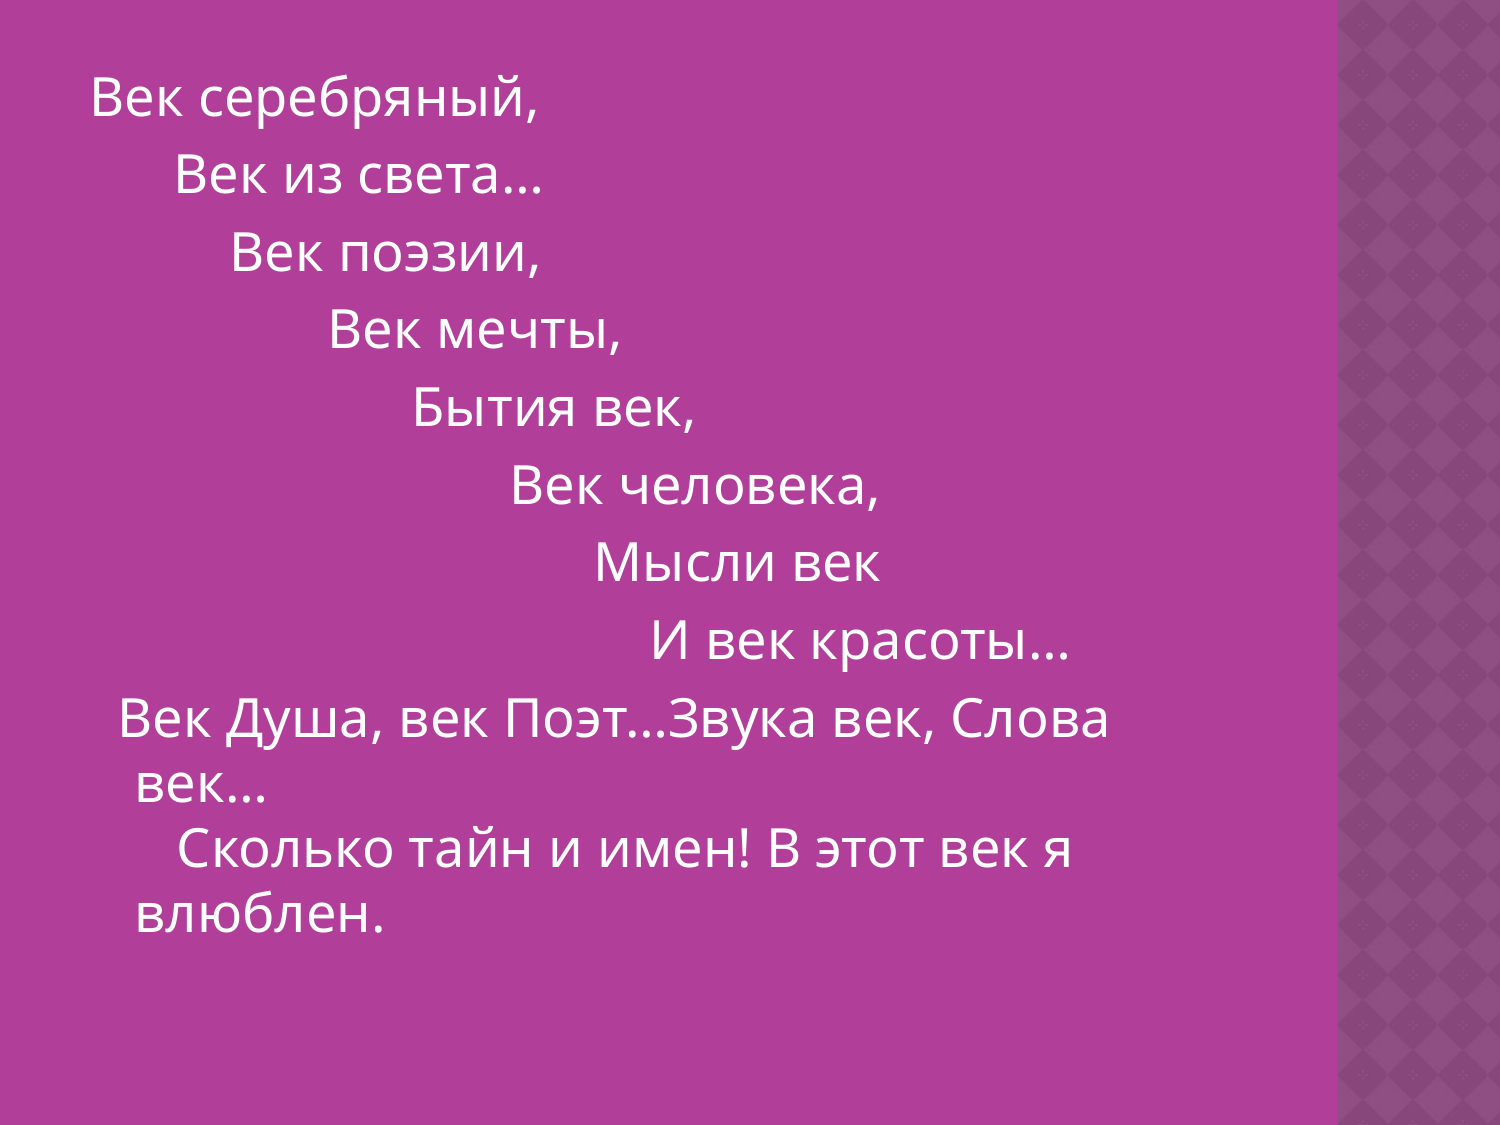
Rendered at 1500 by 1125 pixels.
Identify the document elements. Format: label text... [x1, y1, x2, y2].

list Век серебряный, Век из света… Век поэзии, Век мечты, Бытия век, Век человека, Мысли век И век красоты… Век Душа, век Поэт…Звука век, Слова век… Сколько тайн и имен! В этот век я влюблен. [75, 54, 1263, 1059]
